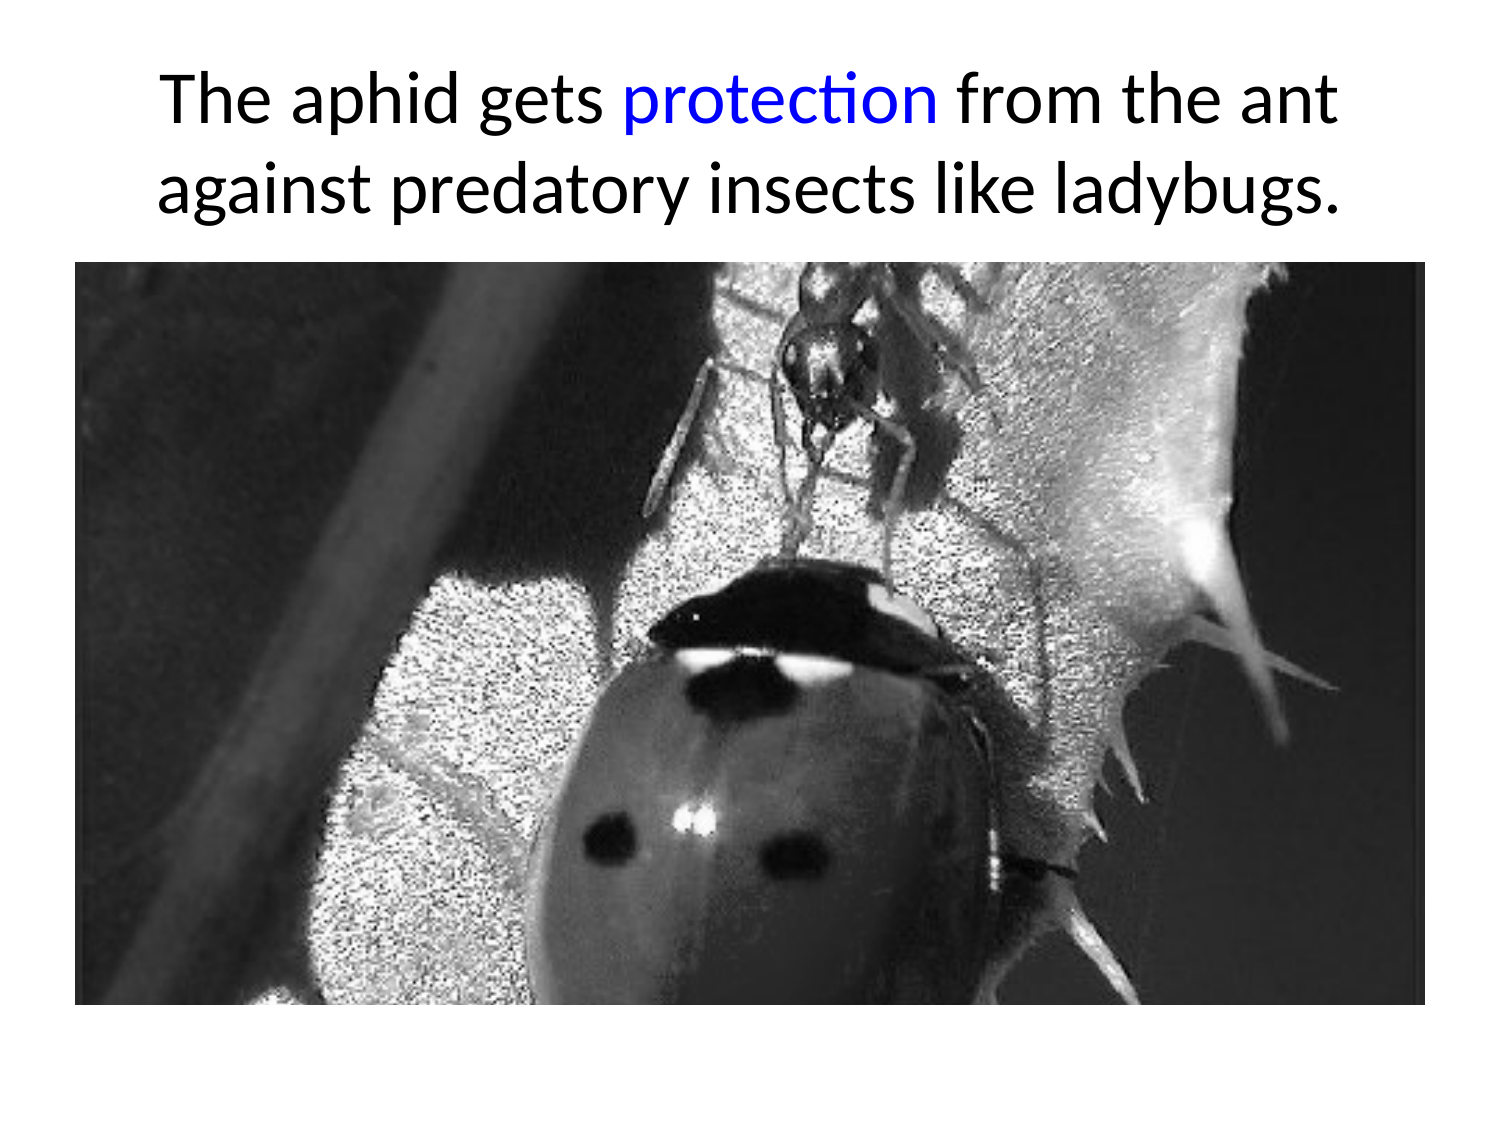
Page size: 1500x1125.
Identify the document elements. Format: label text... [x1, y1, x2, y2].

title The aphid gets protection from the ant against predatory insects like ladybugs. [75, 37, 1425, 241]
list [74, 262, 1426, 1006]
